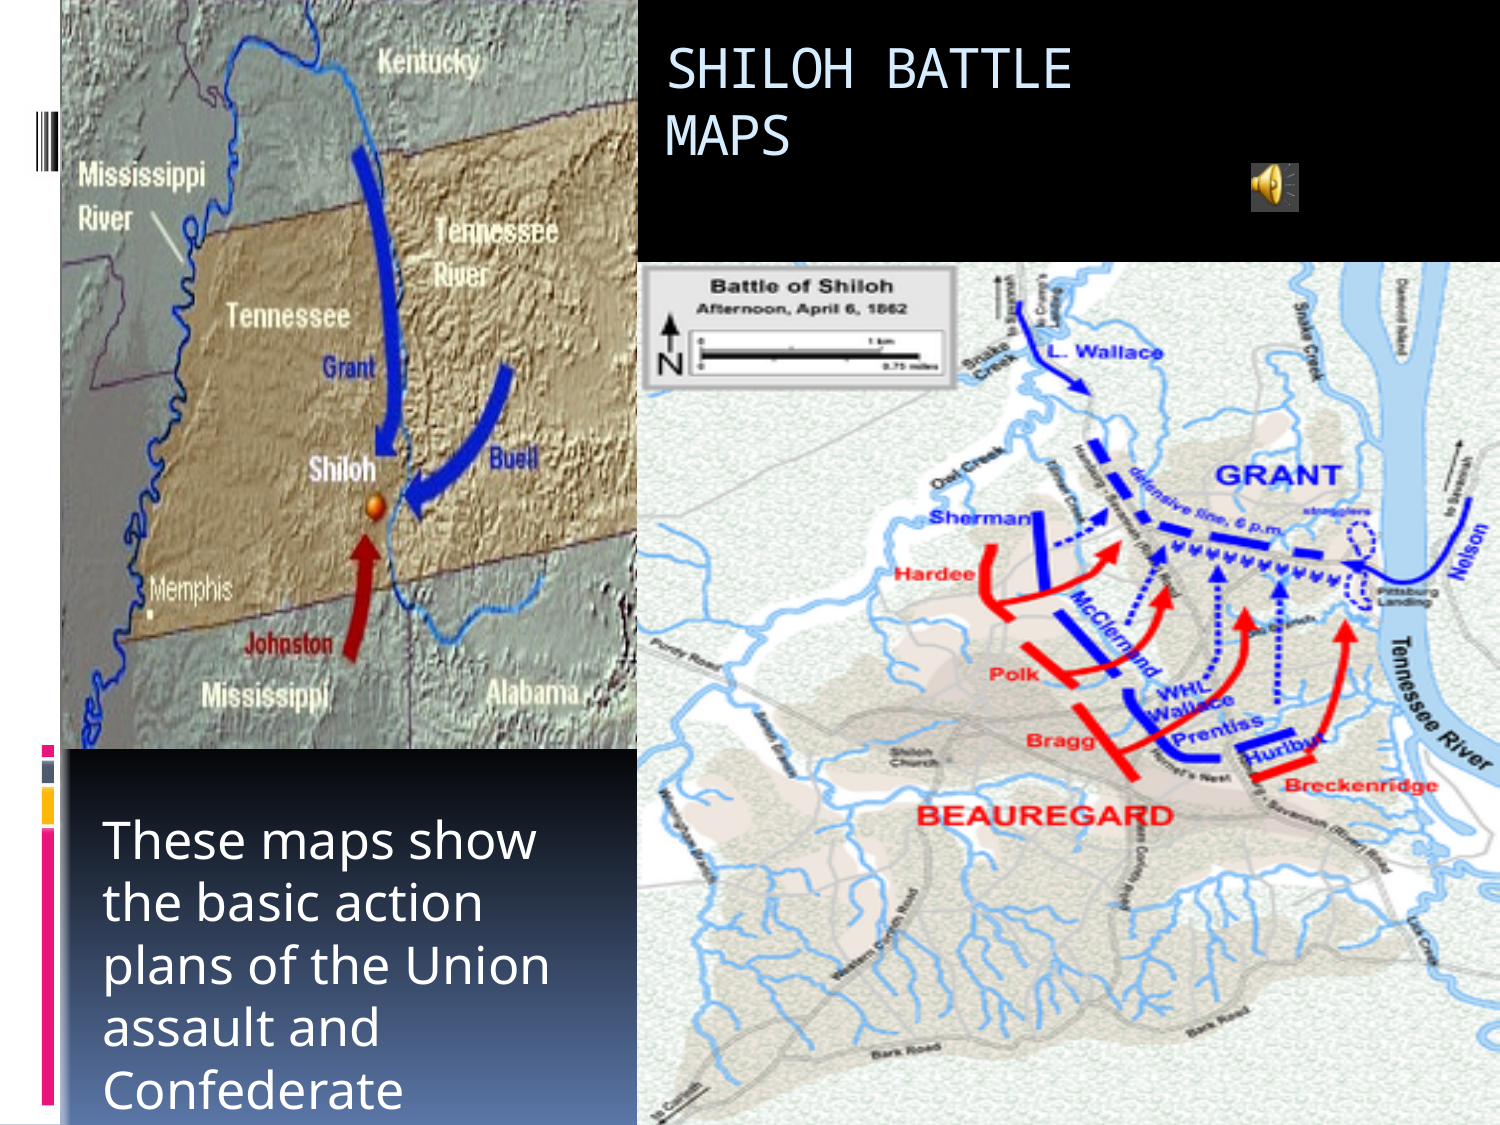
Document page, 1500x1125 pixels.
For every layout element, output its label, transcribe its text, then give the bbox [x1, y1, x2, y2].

picture [62, 0, 638, 750]
title SHILOH BATTLE MAPS [650, 24, 1238, 175]
picture [637, 262, 1500, 1125]
picture [1249, 162, 1301, 213]
text_box These maps show the basic action plans of the Union assault and Confederate defense. [87, 799, 613, 1125]
